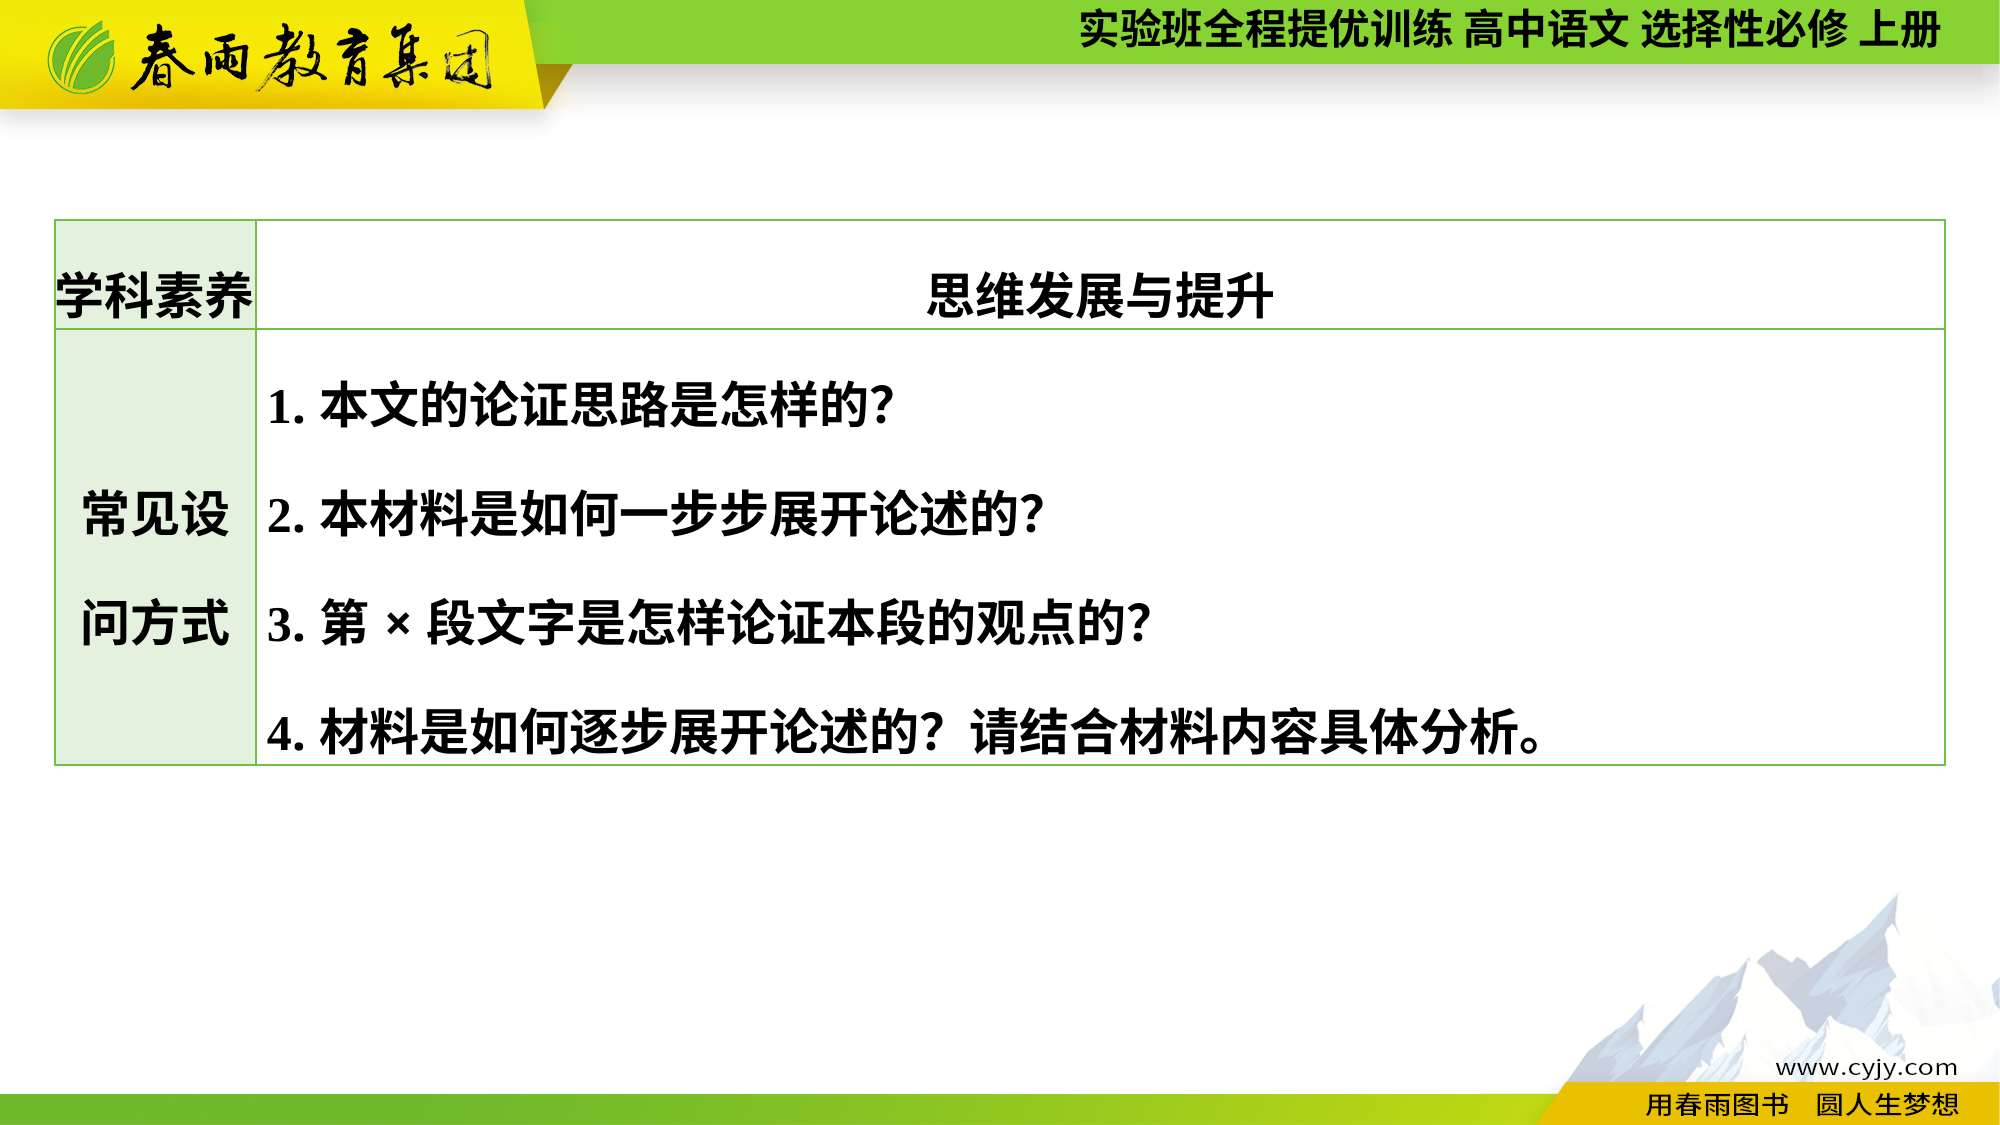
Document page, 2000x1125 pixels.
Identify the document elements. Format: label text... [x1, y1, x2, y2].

table_header 学科素养 [56, 221, 255, 328]
table_header 思维发展与提升 [257, 221, 1944, 328]
table_cell 常见设 问方式 [56, 330, 255, 764]
table_cell 1.本文的论证思路是怎样的？ 2.本材料是如何一步步展开论述的？ 3.第×段文字是怎样论证本段的观点的？ 4.材料是如何逐步展开论述的？请结合材料内容具体分析。 [257, 330, 1944, 764]
picture [0, 0, 2000, 1125]
